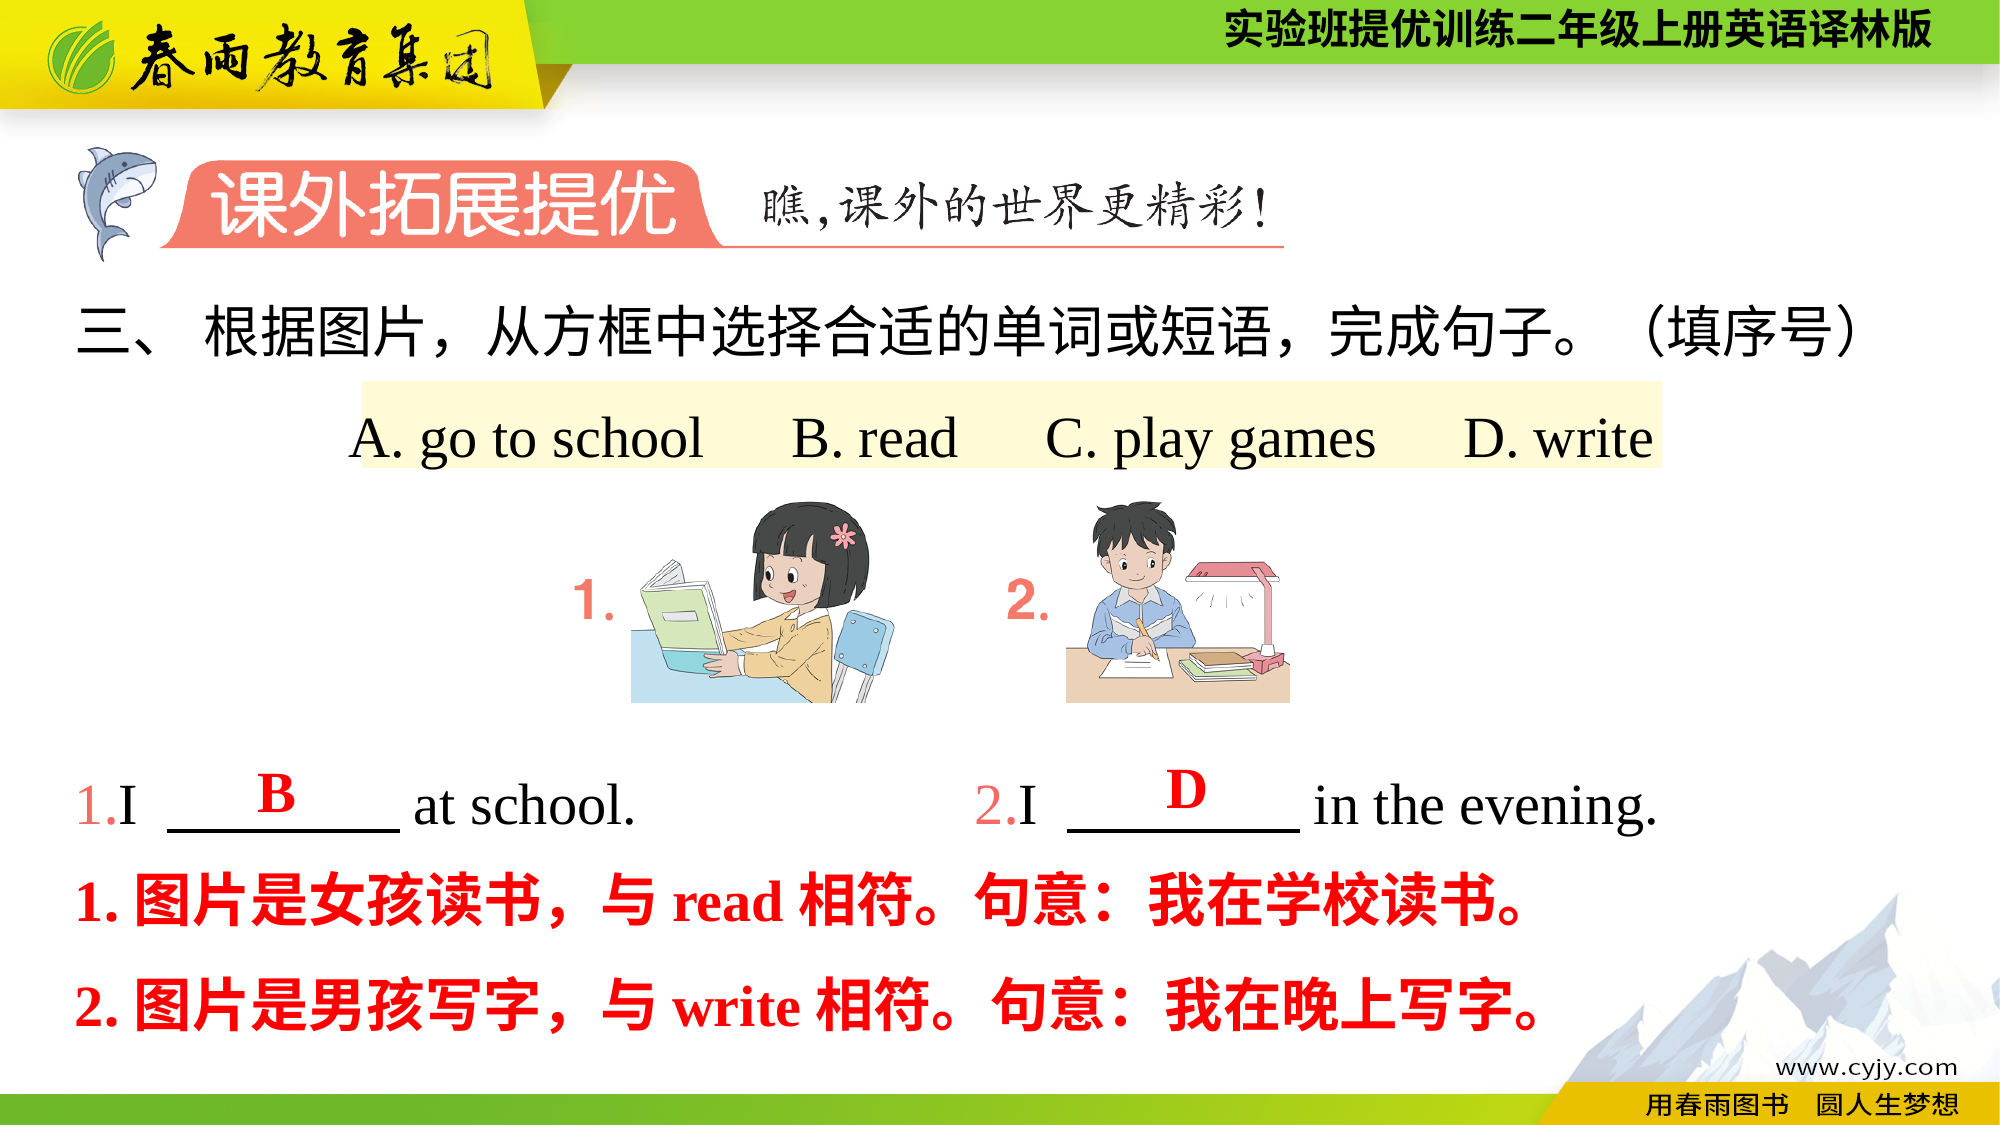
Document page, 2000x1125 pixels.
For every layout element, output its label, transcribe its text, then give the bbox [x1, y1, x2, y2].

text_box D [1151, 742, 1224, 828]
text_box B [242, 747, 326, 821]
text_box 1.I at school. 2.I in the evening. [59, 723, 1944, 821]
picture [0, 0, 2000, 1125]
text_box 1.图片是女孩读书，与read相符。句意：我在学校读书。 2.图片是男孩写字，与write相符。句意：我在晚上写字。 [59, 821, 1944, 1046]
list 三、 根据图片，从方框中选择合适的单词或短语，完成句子。（填序号） A. go to school B. read C. play games D. write [59, 251, 1944, 479]
